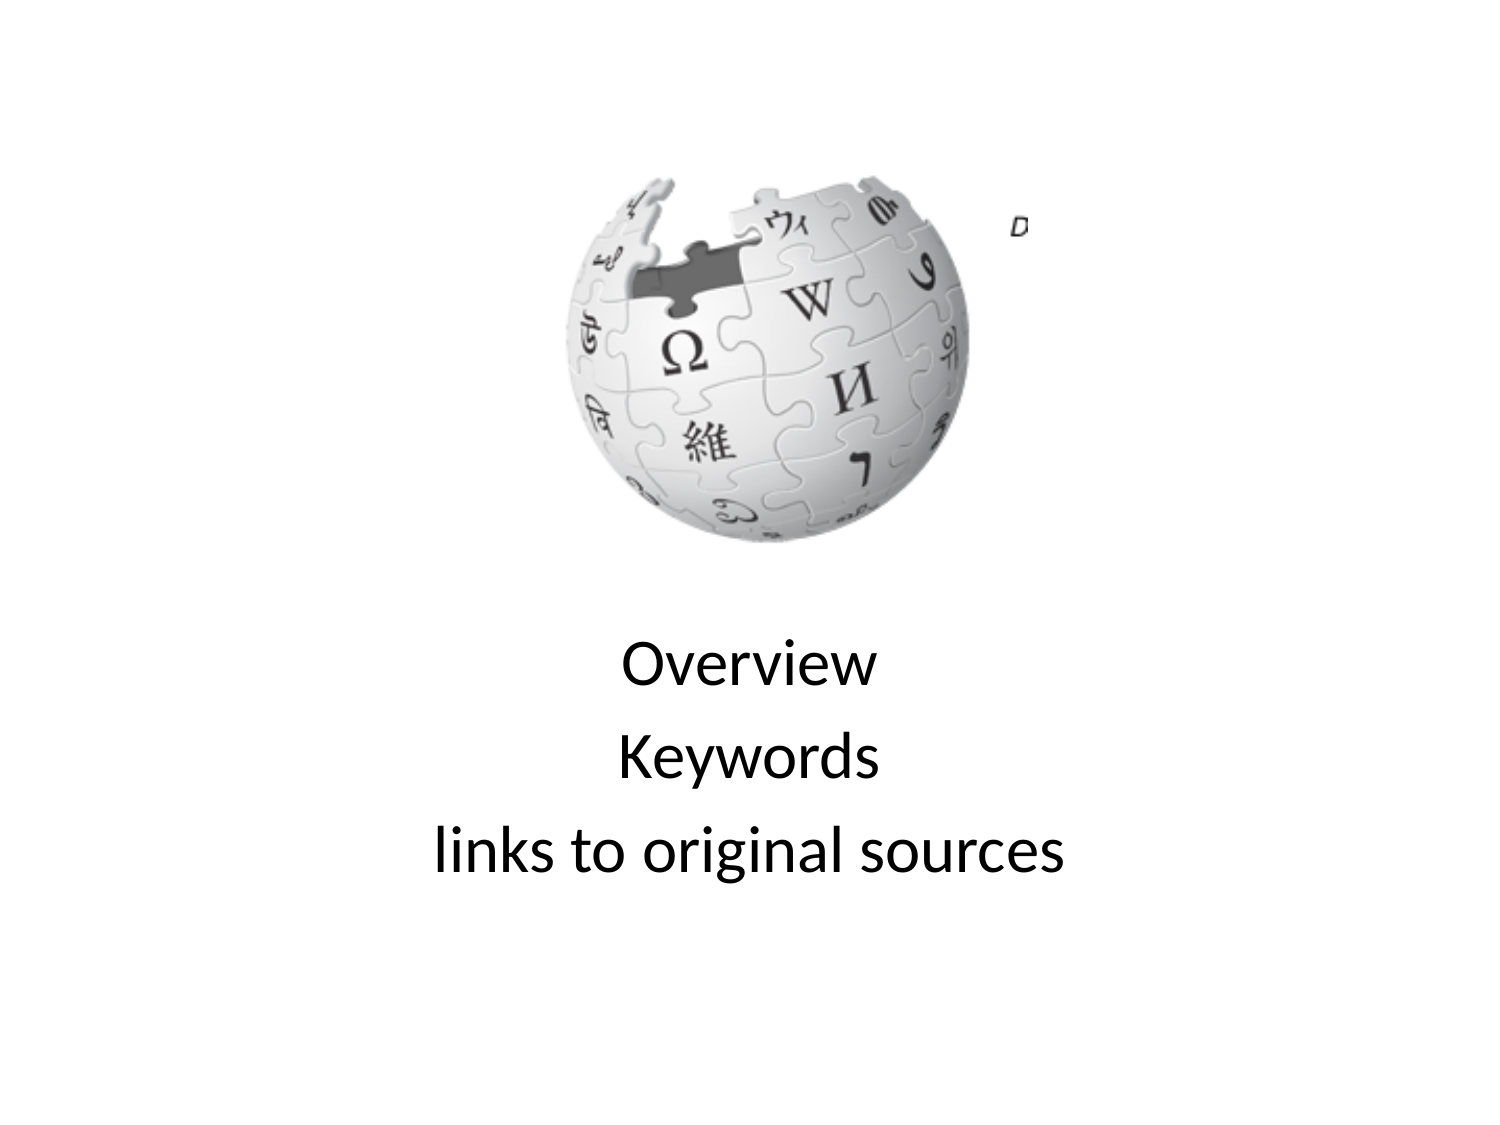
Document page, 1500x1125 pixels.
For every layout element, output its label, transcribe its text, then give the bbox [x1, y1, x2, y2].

picture [550, 140, 1029, 563]
list Overview Keywords links to original sources [75, 424, 1425, 1005]
